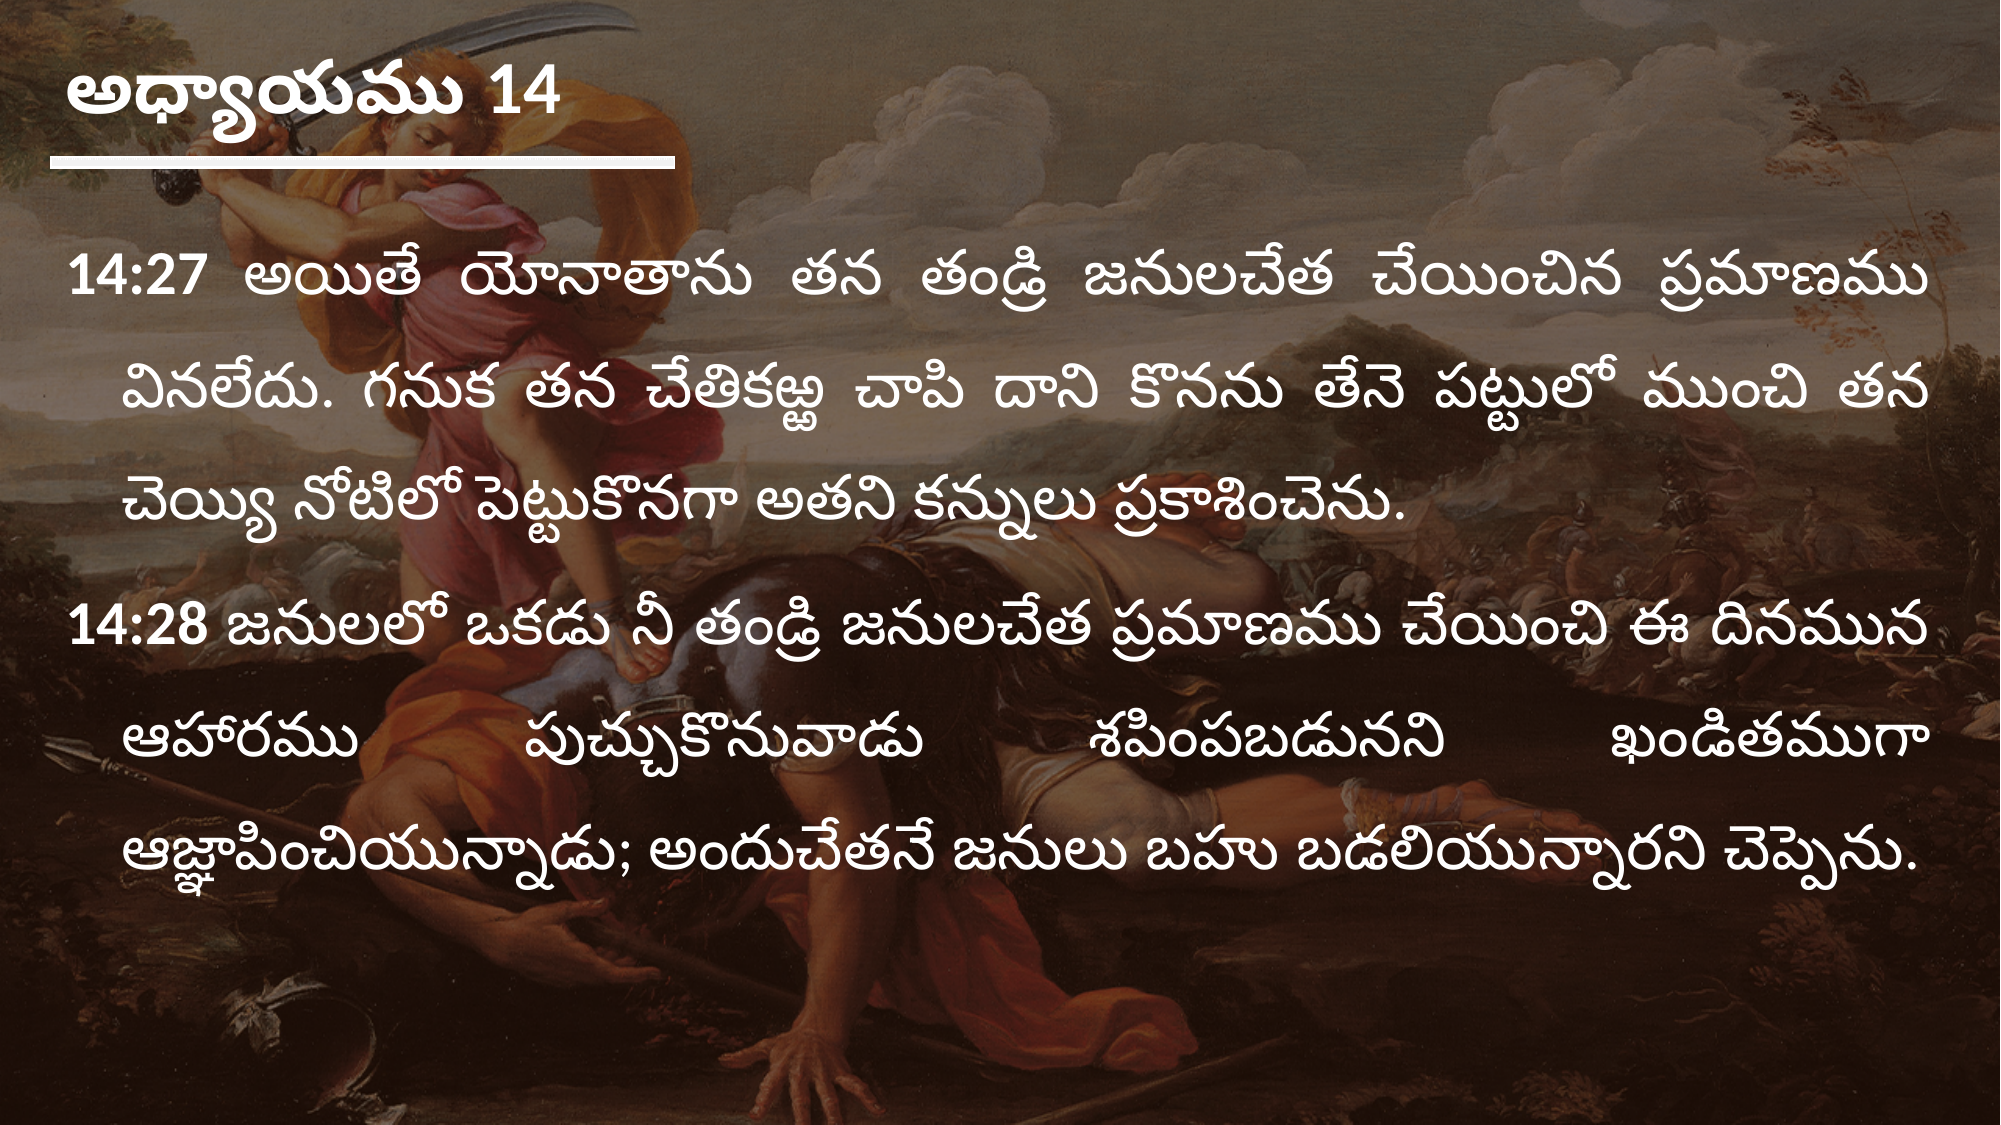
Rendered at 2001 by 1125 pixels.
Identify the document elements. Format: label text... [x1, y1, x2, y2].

title అధ్యాయము 14 [50, 0, 1925, 167]
list 14:27 అయితే యోనాతాను తన తండ్రి జనులచేత చేయించిన ప్రమాణము వినలేదు. గనుక తన చేతికఱ్ఱ చాపి దాని కొనను తేనె పట్టులో ముంచి తన చెయ్యి నోటిలో పెట్టుకొనగా అతని కన్నులు ప్రకాశించెను. 14:28 జనులలో ఒకడు నీ తండ్రి జనులచేత ప్రమాణము చేయించి ఈ దినమున ఆహారము పుచ్చుకొనువాడు శపింపబడునని ఖండితముగా ఆజ్ఞాపించియున్నాడు; అందుచేతనే జనులు బహు బడలియున్నారని చెప్పెను. [50, 187, 1946, 1063]
picture [0, 0, 2000, 1125]
